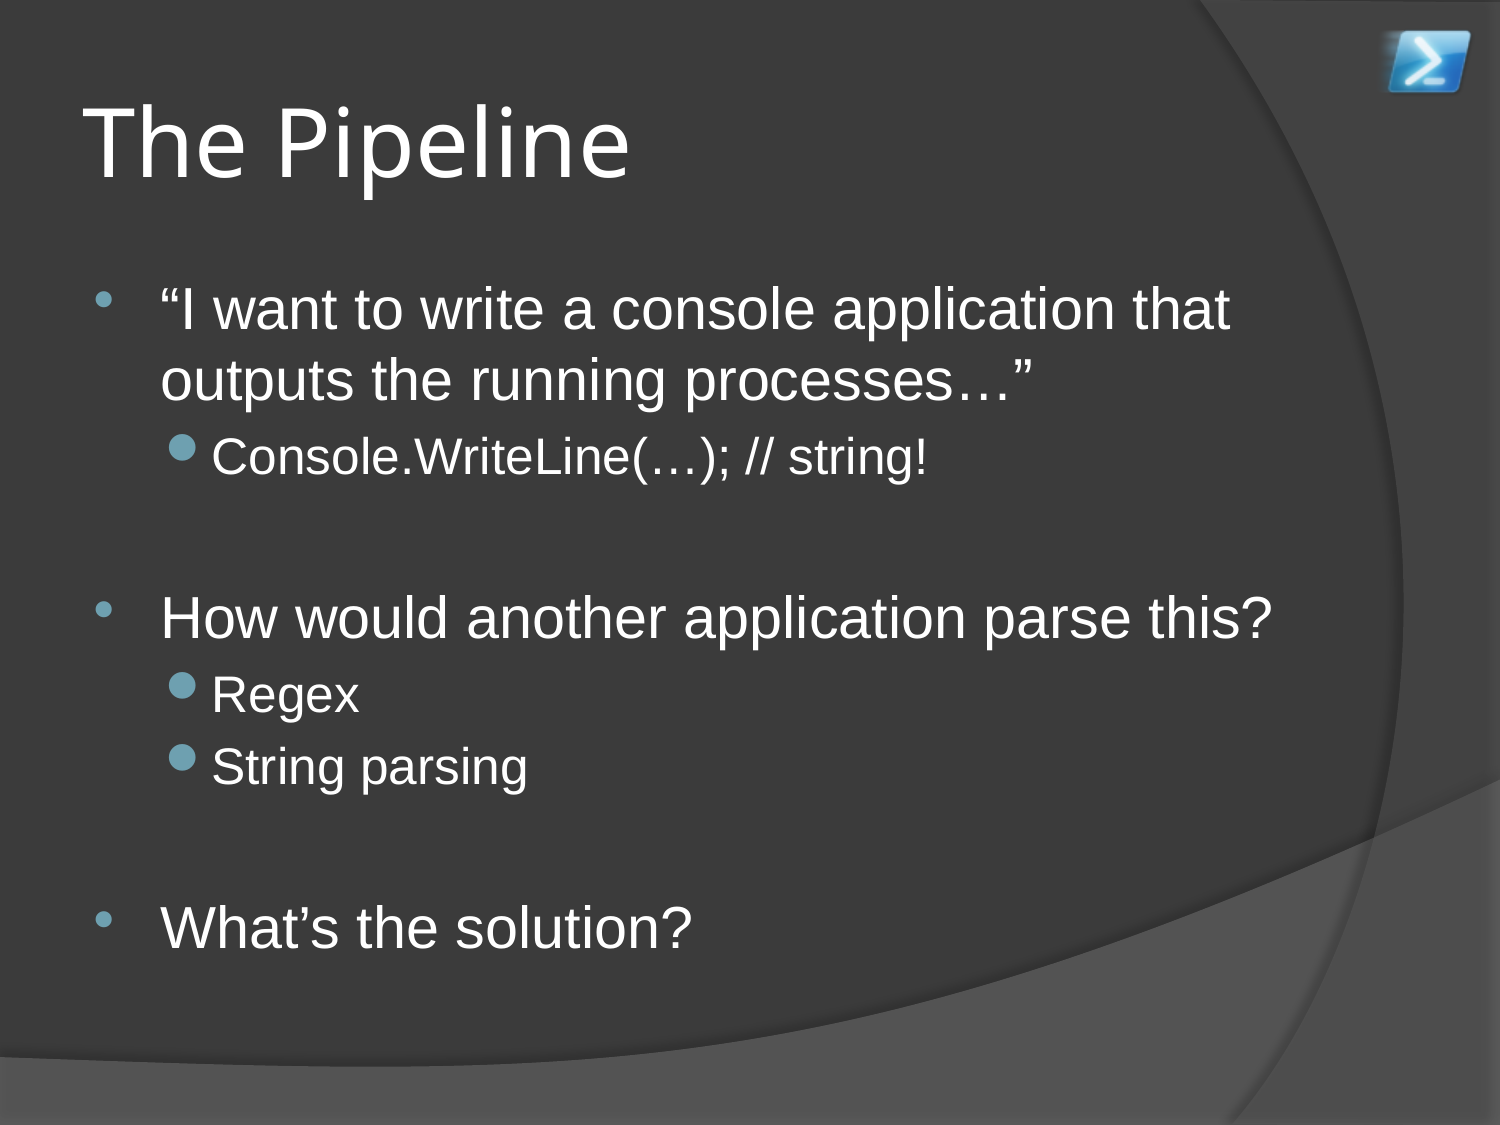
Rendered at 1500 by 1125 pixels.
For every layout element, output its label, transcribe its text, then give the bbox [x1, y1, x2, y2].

picture [1374, 12, 1475, 113]
title The Pipeline [75, 45, 1300, 233]
list “I want to write a console application that outputs the running processes…” Console.WriteLine(…); // string! How would another application parse this? Regex String parsing What’s the solution? [75, 262, 1300, 1005]
